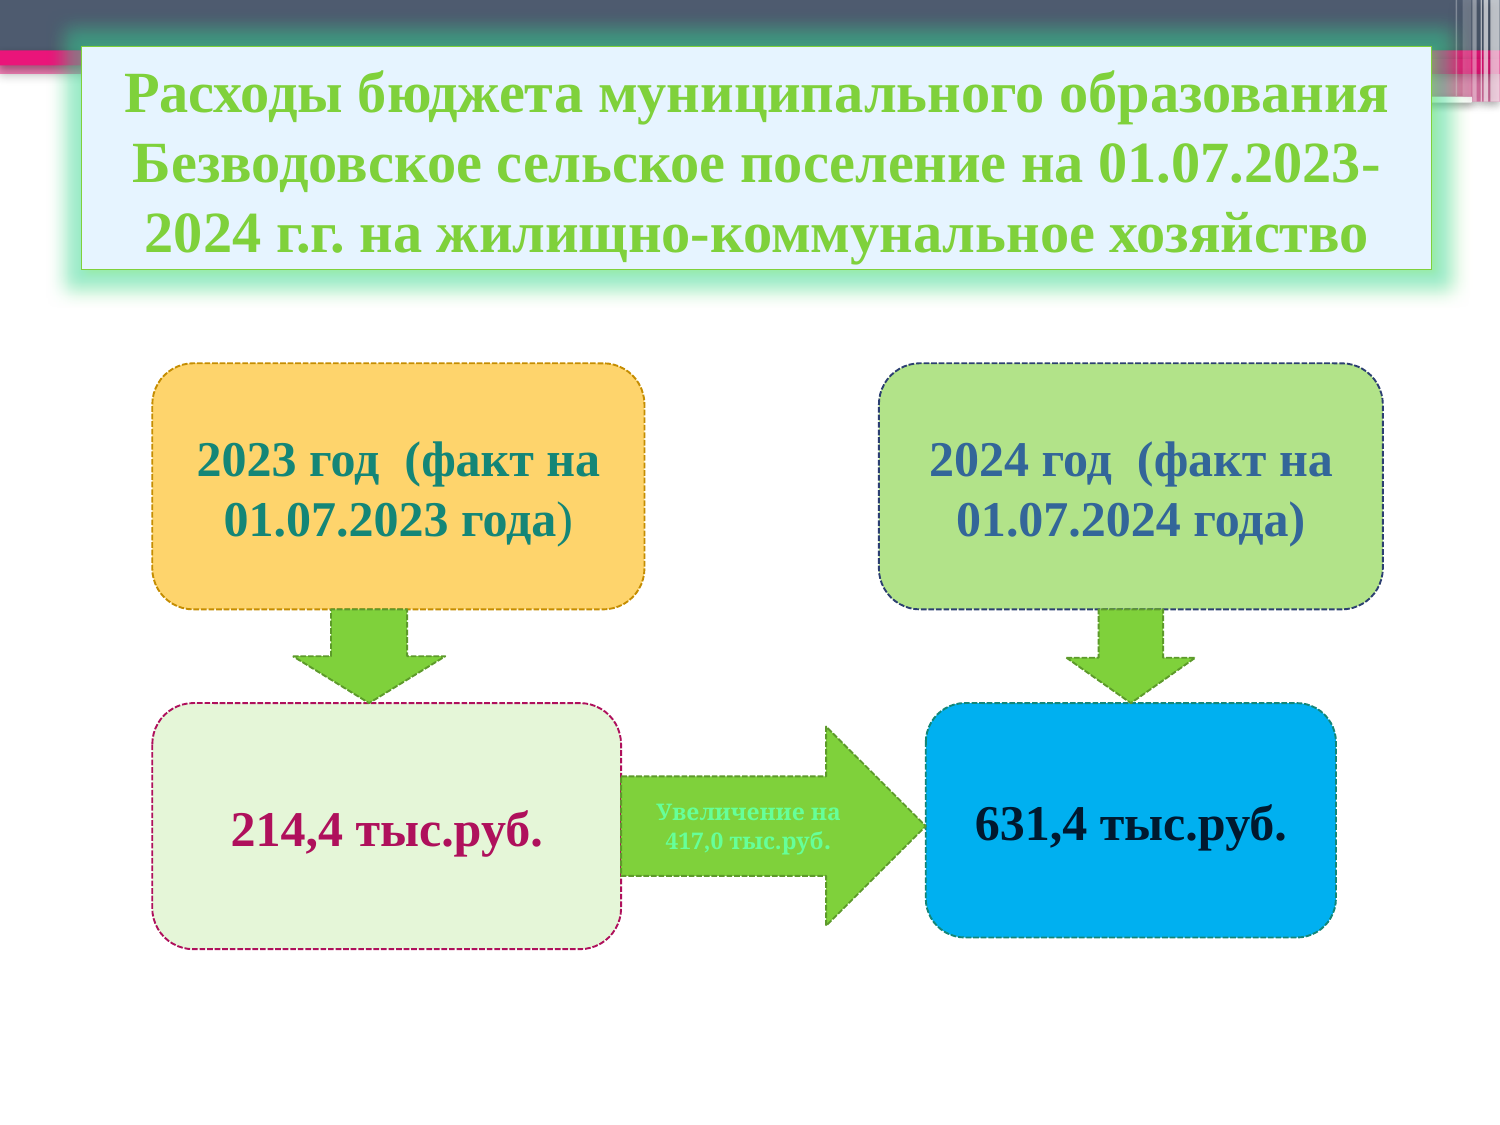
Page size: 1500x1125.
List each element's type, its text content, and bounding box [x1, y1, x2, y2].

text_box [1065, 608, 1196, 704]
text_box 2024 год (факт на 01.07.2024 года) [877, 362, 1384, 611]
text_box 2023 год (факт на 01.07.2023 года) [151, 362, 646, 611]
text_box 214,4 тыс.руб. [151, 702, 623, 951]
text_box Расходы бюджета муниципального образования Безводовское сельское поселение на 01.07.2023-2024 г.г. на жилищно-коммунальное хозяйство [81, 46, 1432, 270]
text_box [292, 608, 447, 704]
text_box Увеличение на 417,0 тыс.руб. [620, 725, 927, 926]
text_box 631,4 тыс.руб. [924, 702, 1337, 939]
